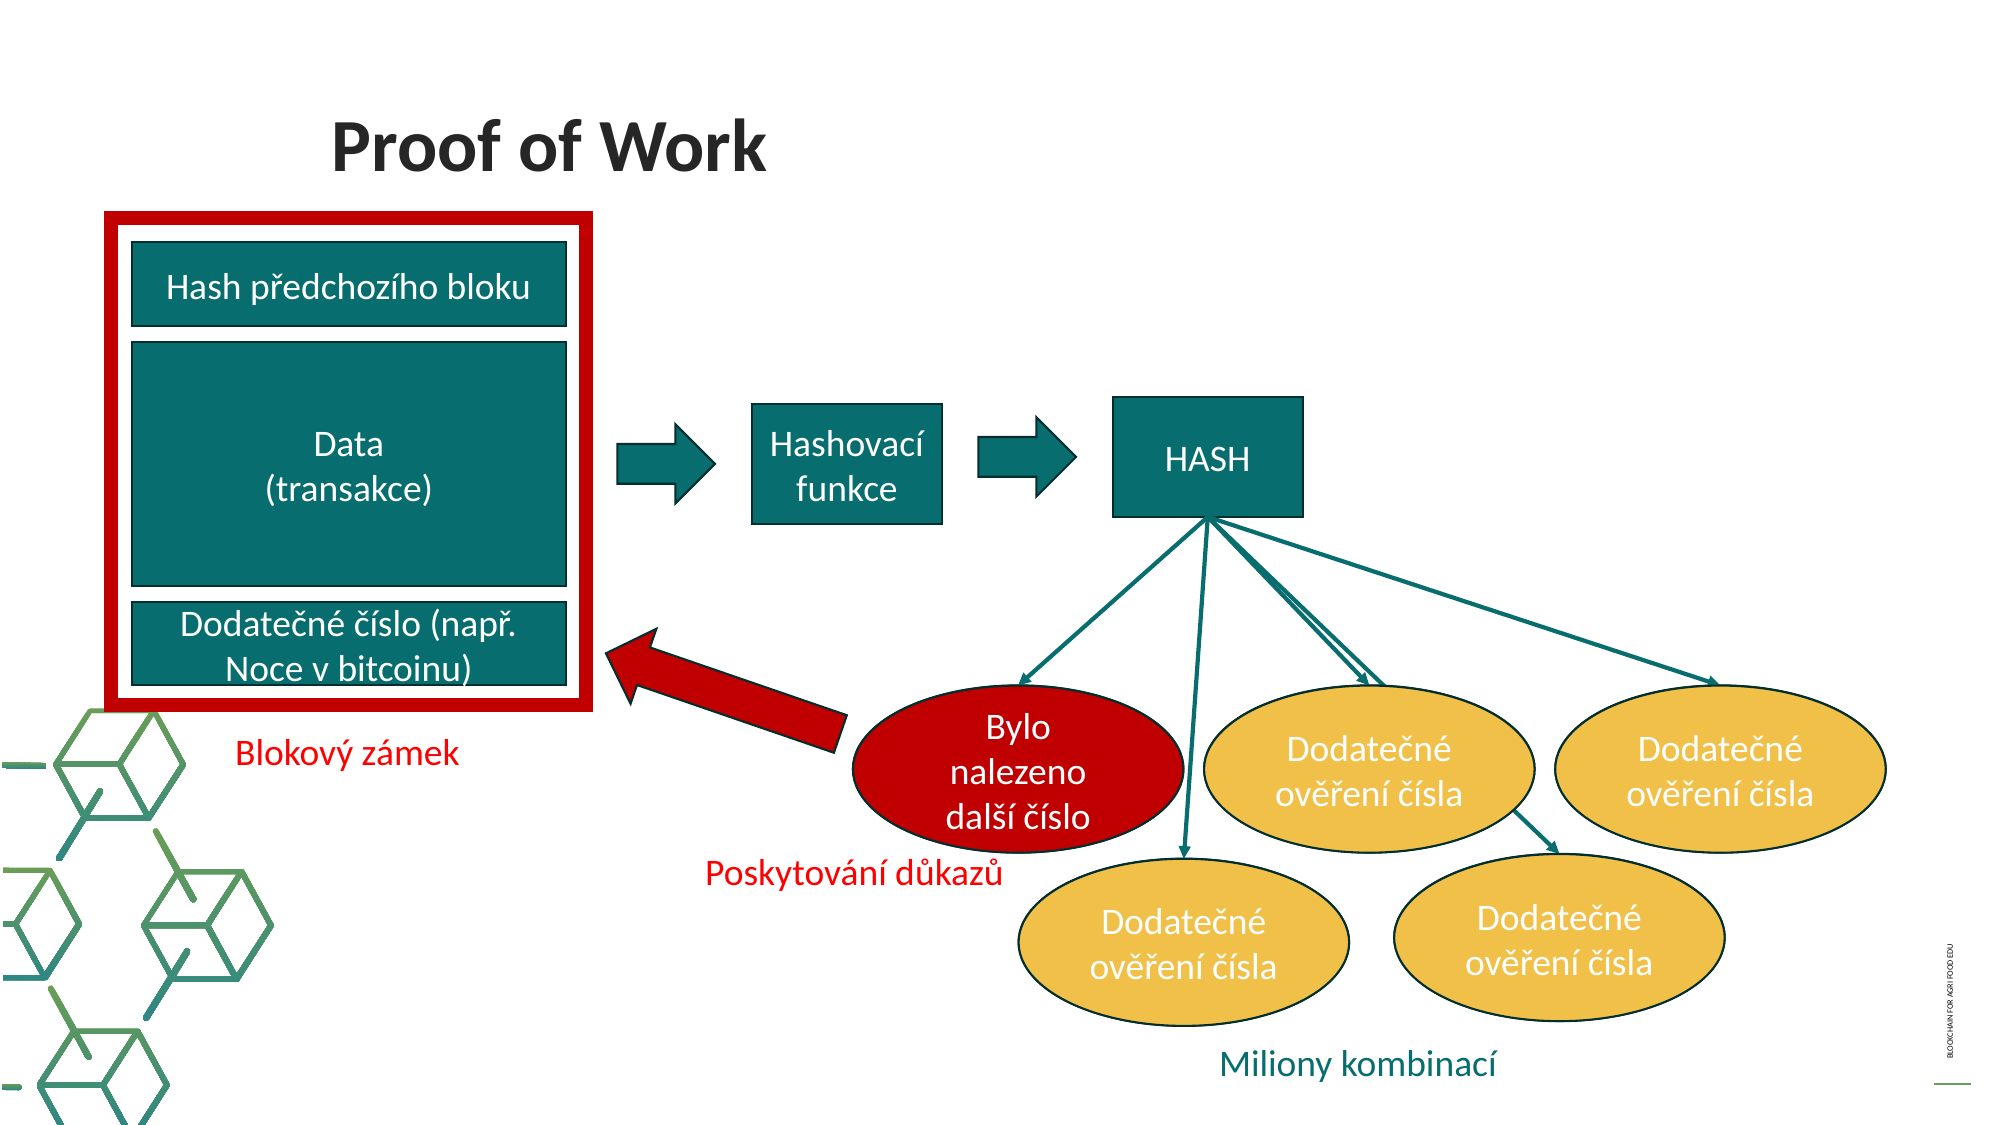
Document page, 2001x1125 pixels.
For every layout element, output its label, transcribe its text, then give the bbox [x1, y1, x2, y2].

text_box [1209, 516, 1721, 686]
text_box HASH [1112, 396, 1303, 515]
text_box Dodatečné ověření čísla [1018, 858, 1350, 1026]
text_box [617, 424, 716, 504]
text_box Hashovací funkce [751, 403, 942, 524]
text_box [978, 417, 1077, 497]
text_box Miliony kombinací [1204, 1031, 1516, 1092]
text_box [605, 628, 847, 753]
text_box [1017, 516, 1182, 686]
text_box Blokový zámek [220, 720, 478, 781]
text_box [111, 217, 587, 706]
text_box Bylo nalezeno další číslo [852, 685, 1178, 853]
list Proof of Work [316, 99, 1869, 267]
text_box Dodatečné ověření čísla [1563, 685, 1886, 853]
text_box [1213, 694, 1560, 855]
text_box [1183, 516, 1209, 859]
text_box Poskytování důkazů [690, 840, 1022, 901]
text_box Dodatečné ověření čísla [1394, 854, 1725, 1022]
